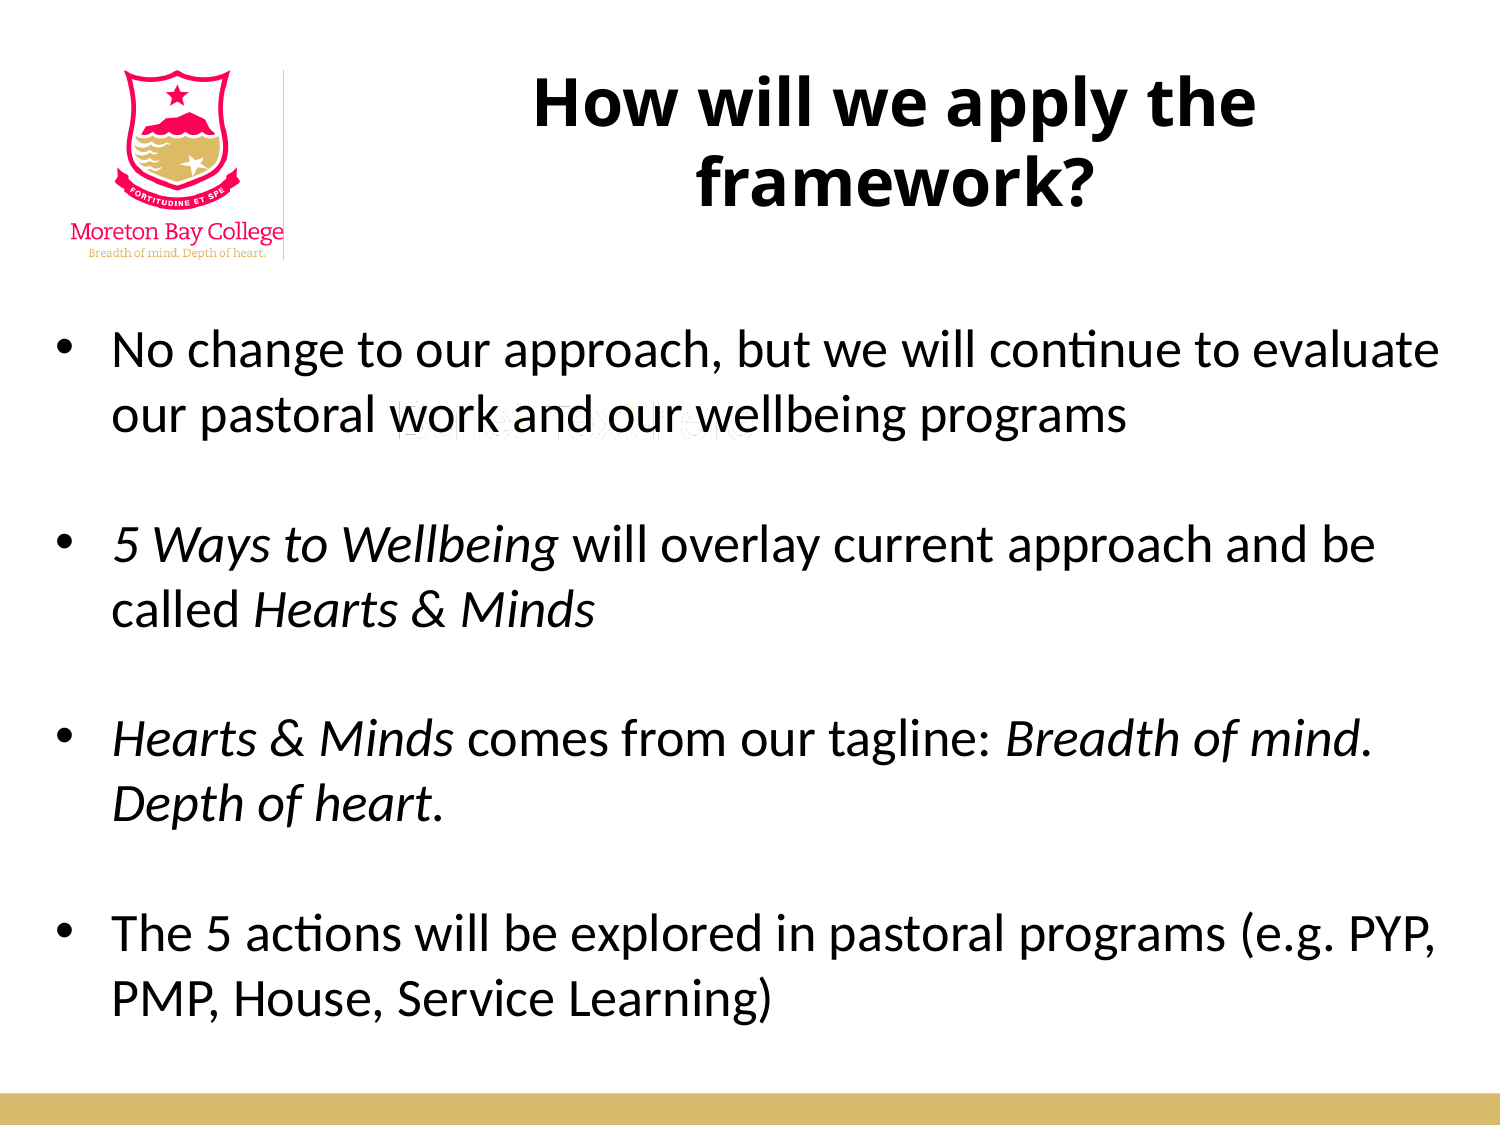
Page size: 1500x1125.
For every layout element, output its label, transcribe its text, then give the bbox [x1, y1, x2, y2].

picture [0, 0, 1500, 1093]
title How will we apply the framework? [315, 28, 1476, 305]
text_box No change to our approach, but we will continue to evaluate our pastoral work and our wellbeing programs 5 Ways to Wellbeing will overlay current approach and be called Hearts & Minds Hearts & Minds comes from our tagline: Breadth of mind. Depth of heart. The 5 actions will be explored in pastoral programs (e.g. PYP, PMP, House, Service Learning) [40, 305, 1476, 1095]
